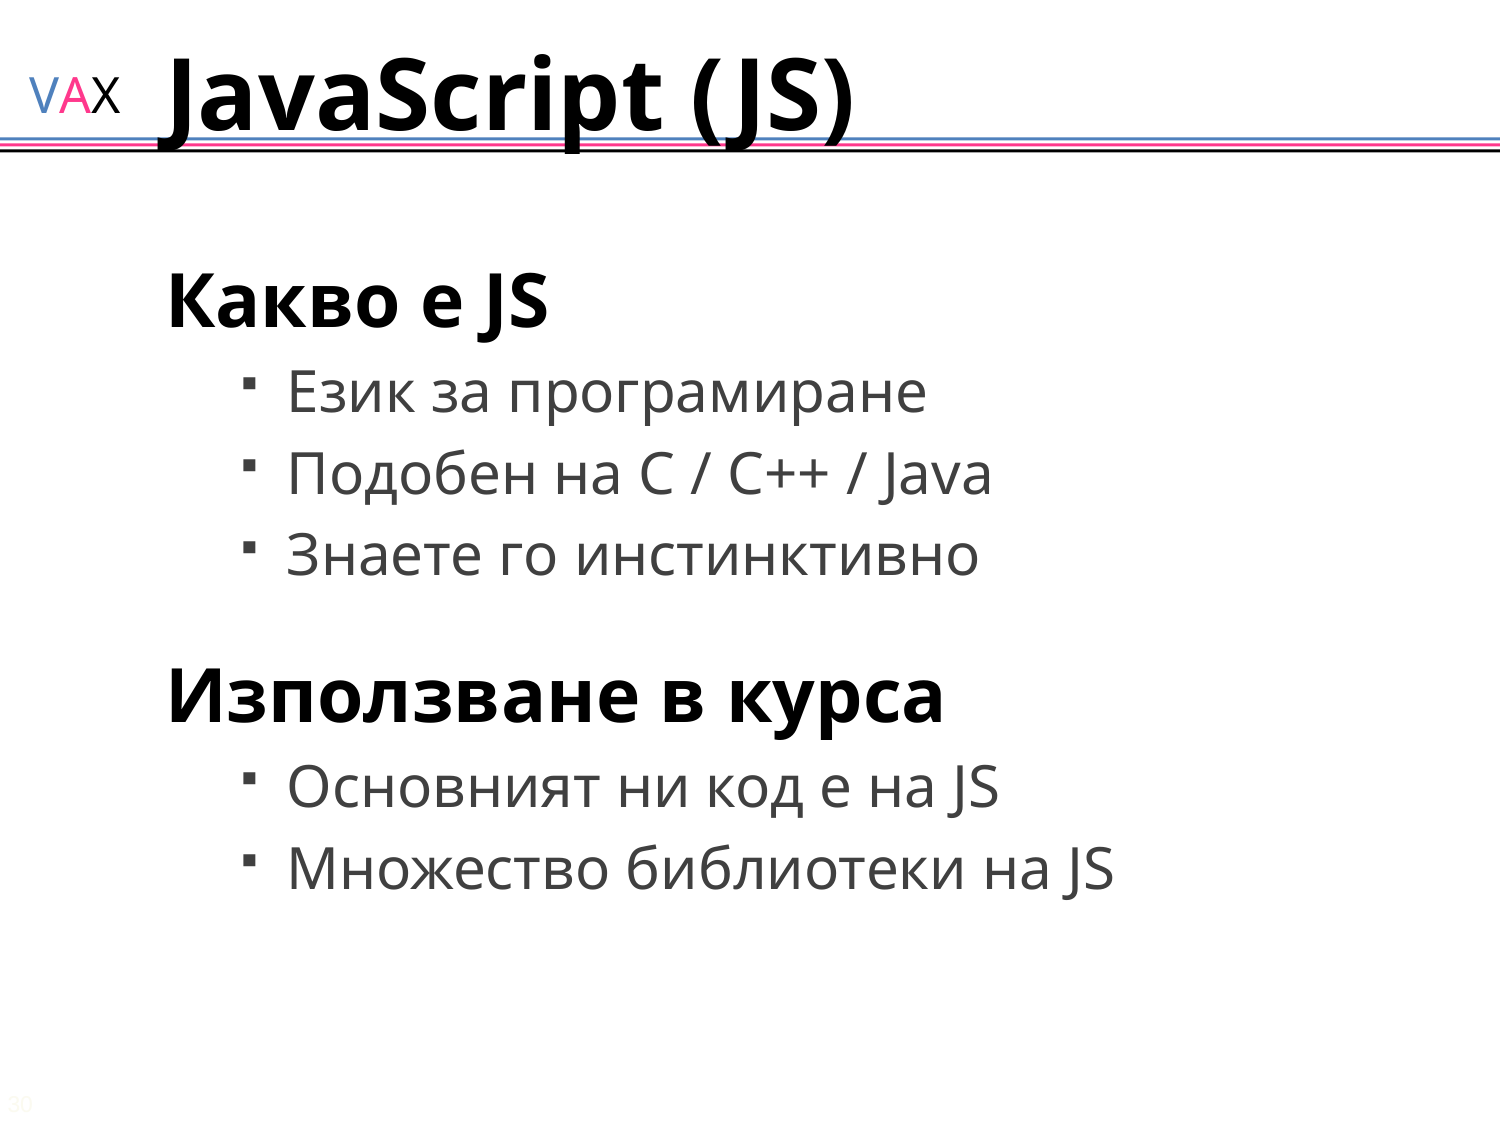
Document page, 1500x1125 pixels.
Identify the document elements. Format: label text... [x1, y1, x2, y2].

title JavaScript (JS) [0, 37, 1500, 144]
list Какво е JS Език за програмиране Подобен на C / C++ / Java Знаете го инстинктивно Използване в курса Основният ни код е на JS Множество библиотеки на JS [150, 200, 1488, 1113]
